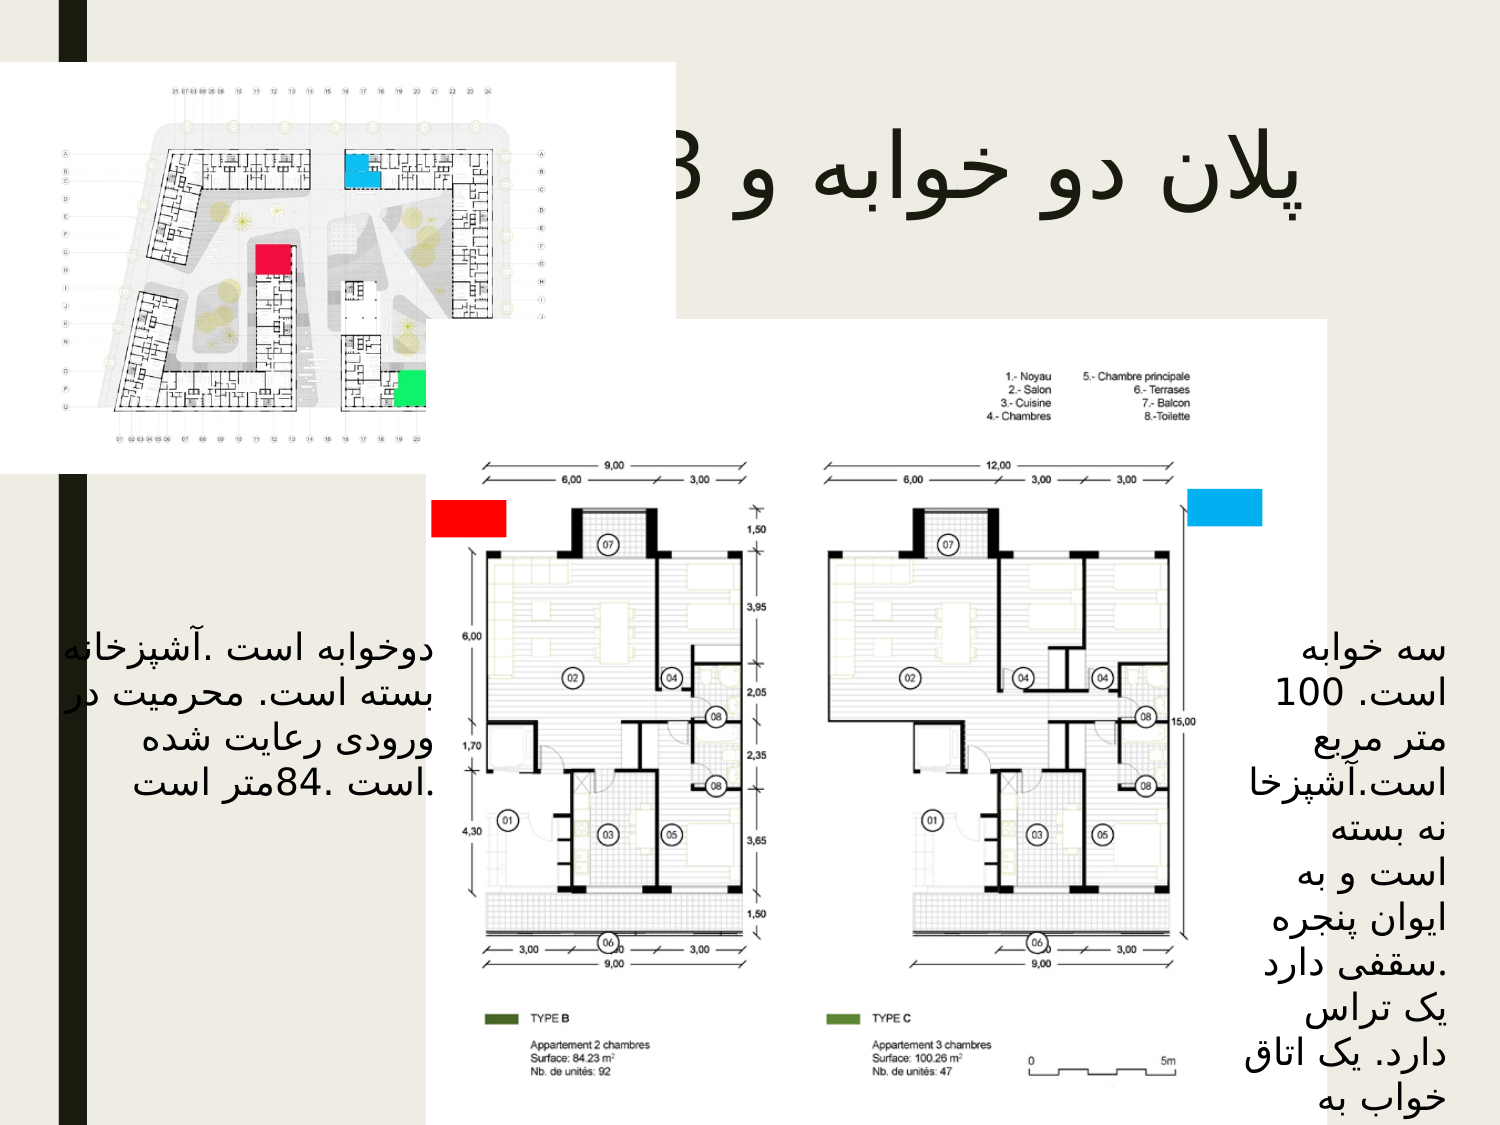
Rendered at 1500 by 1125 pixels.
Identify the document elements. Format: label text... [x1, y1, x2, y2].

picture [0, 62, 1327, 1125]
title پلان دو خوابه و 3 خوابه [676, 112, 1351, 357]
text_box دوخوابه است .آشپزخانه بسته است. محرمیت در ورودی رعایت شده است .84متر است. [12, 615, 426, 811]
text_box سه خوابه است. 100 متر مربع است.آشپزخانه بسته است و به ایوان پنجره سقفی دارد. یک تراس دارد. یک اتاق خواب به ایوان پنجره دارد. [1327, 615, 1463, 1125]
